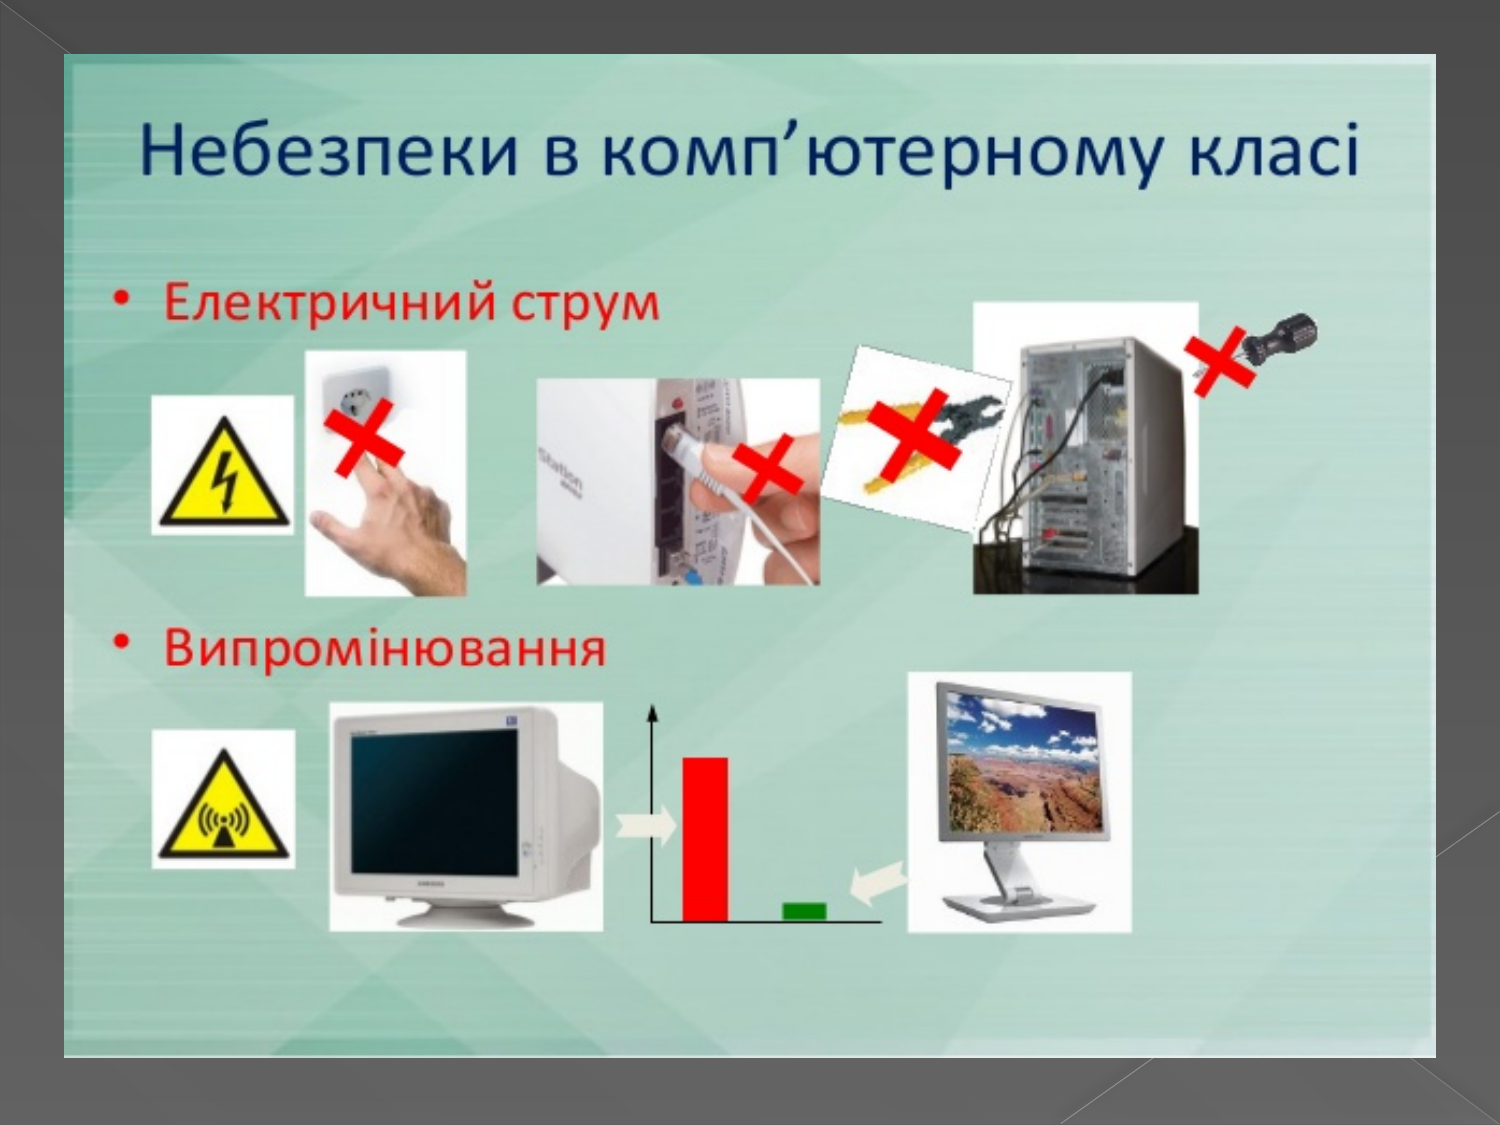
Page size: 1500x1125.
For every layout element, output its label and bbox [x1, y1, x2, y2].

list [64, 54, 1436, 1059]
